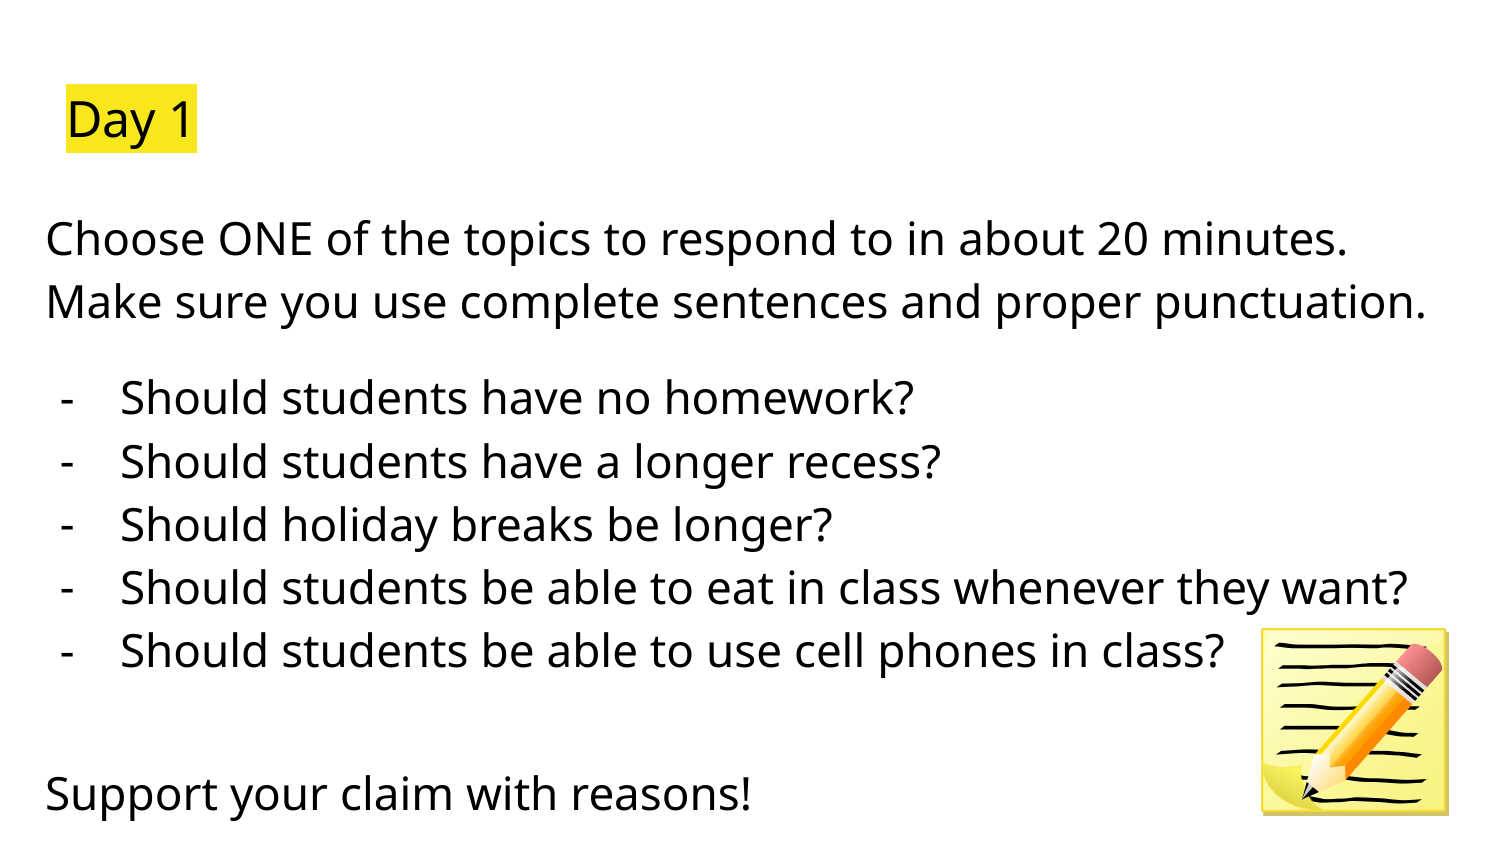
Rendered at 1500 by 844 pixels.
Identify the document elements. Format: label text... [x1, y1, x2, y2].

picture [1261, 628, 1450, 817]
title Day 1 [51, 72, 1449, 167]
list Choose ONE of the topics to respond to in about 20 minutes. Make sure you use complete sentences and proper punctuation. Should students have no homework? Should students have a longer recess? Should holiday breaks be longer? Should students be able to eat in class whenever they want? Should students be able to use cell phones in class? Support your claim with reasons! [30, 186, 1475, 734]
